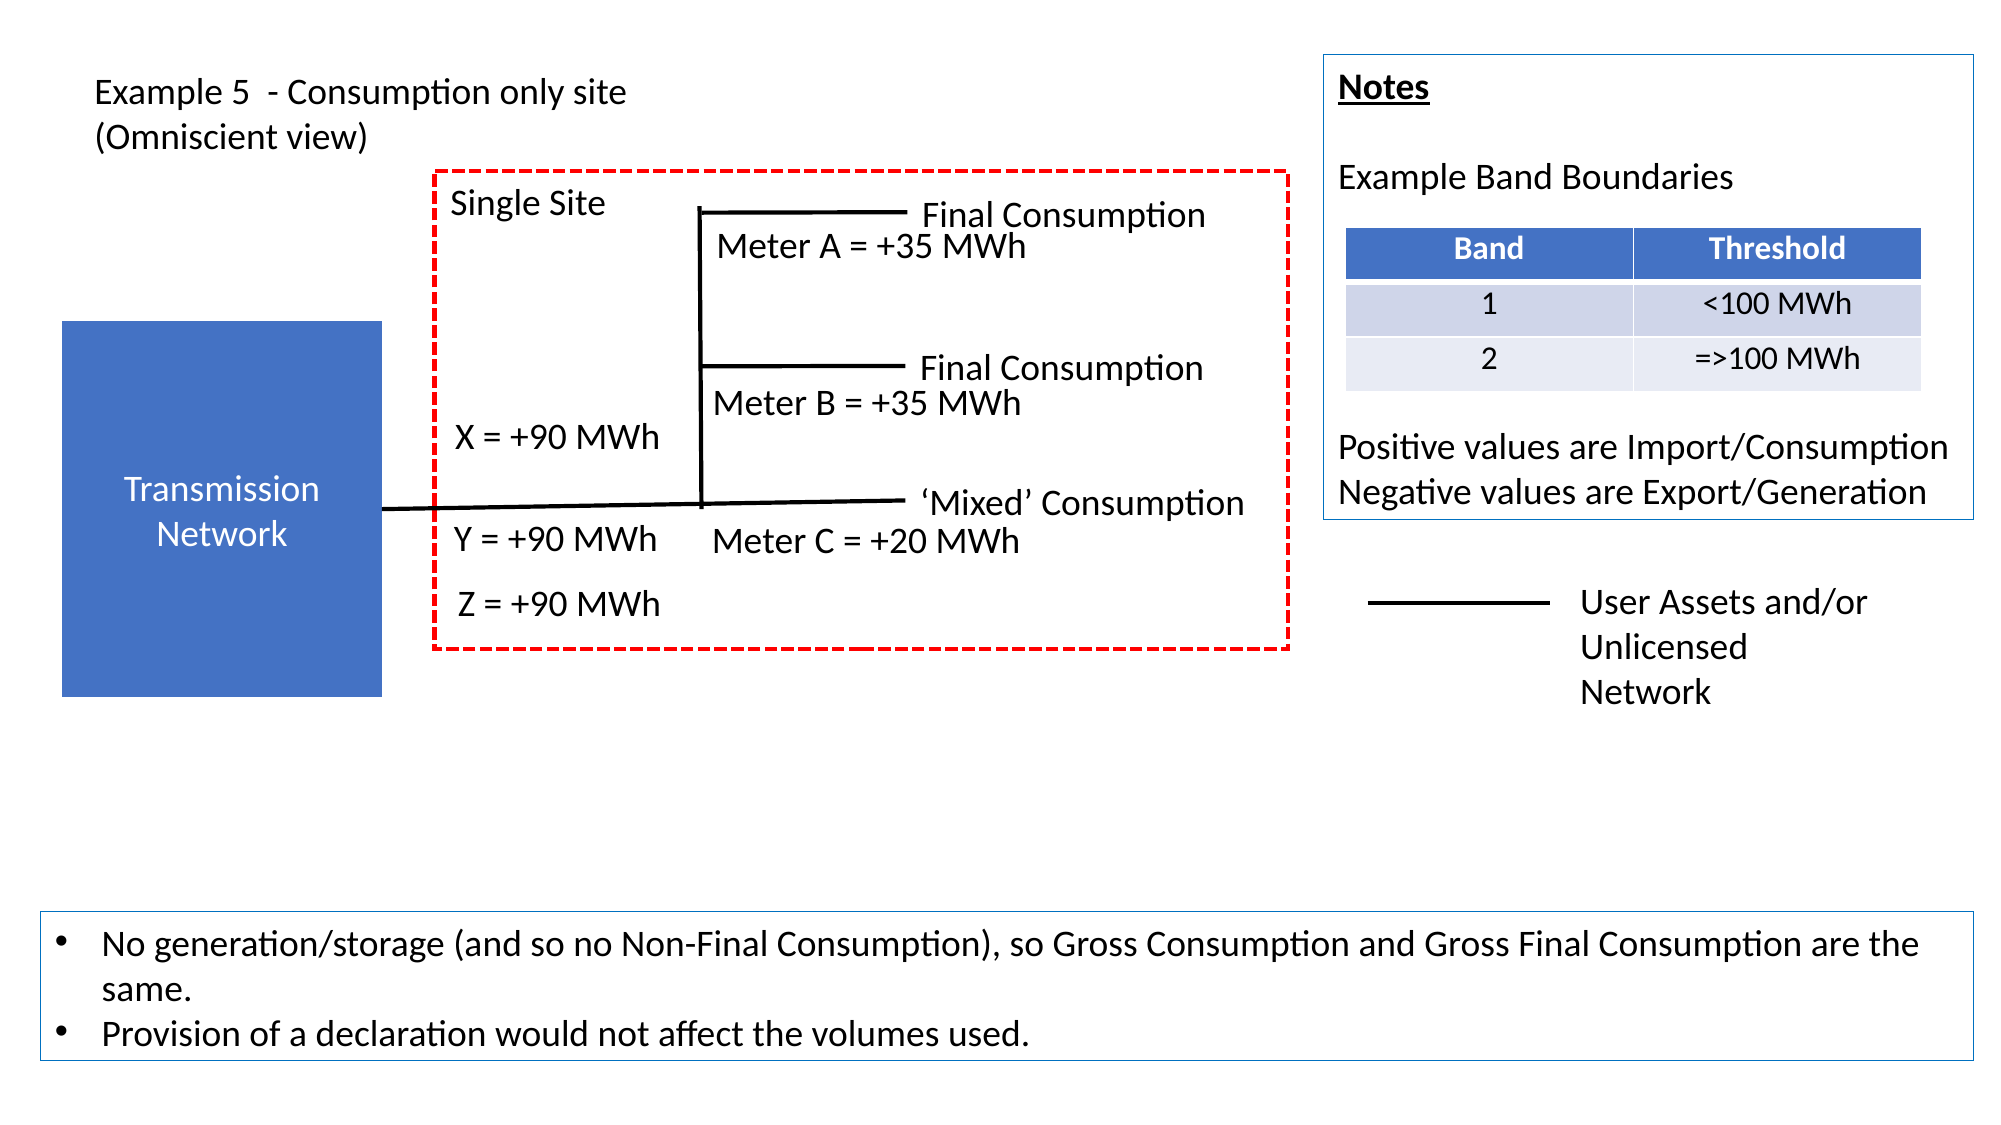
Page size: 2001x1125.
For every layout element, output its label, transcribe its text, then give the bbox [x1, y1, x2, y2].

text_box User Assets and/or Unlicensed Network [1565, 569, 1889, 720]
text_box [702, 500, 904, 510]
text_box Y = +90 MWh [439, 510, 709, 567]
text_box Meter B = +35 MWh [702, 370, 1038, 431]
table_cell 1 [1346, 285, 1633, 336]
text_box [433, 170, 1289, 650]
text_box Final Consumption [907, 182, 1222, 243]
text_box X = +90 MWh [440, 404, 698, 464]
text_box Example 5 - Consumption only site (Omniscient view) [79, 59, 643, 165]
text_box ‘Mixed’ Consumption [905, 470, 1261, 531]
text_box Meter C = +20 MWh [697, 509, 1057, 569]
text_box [381, 500, 699, 510]
table_cell 2 [1346, 338, 1633, 391]
text_box Single Site [435, 170, 622, 231]
text_box No generation/storage (and so no Non-Final Consumption), so Gross Consumption and Gross Final Consumption are the same. Provision of a declaration would not affect the volumes used. [40, 911, 1974, 1061]
text_box Notes Example Band Boundaries Positive values are Import/Consumption Negative values are Export/Generation [1323, 54, 1974, 520]
text_box Z = +90 MWh [443, 571, 750, 632]
table_cell =>100 MWh [1634, 338, 1921, 391]
table_header Band [1346, 228, 1633, 279]
table_cell <100 MWh [1634, 285, 1921, 336]
table_header Threshold [1634, 228, 1921, 279]
text_box Final Consumption [905, 336, 1220, 396]
text_box Transmission Network [62, 321, 382, 697]
text_box Meter A = +35 MWh [702, 213, 1043, 274]
